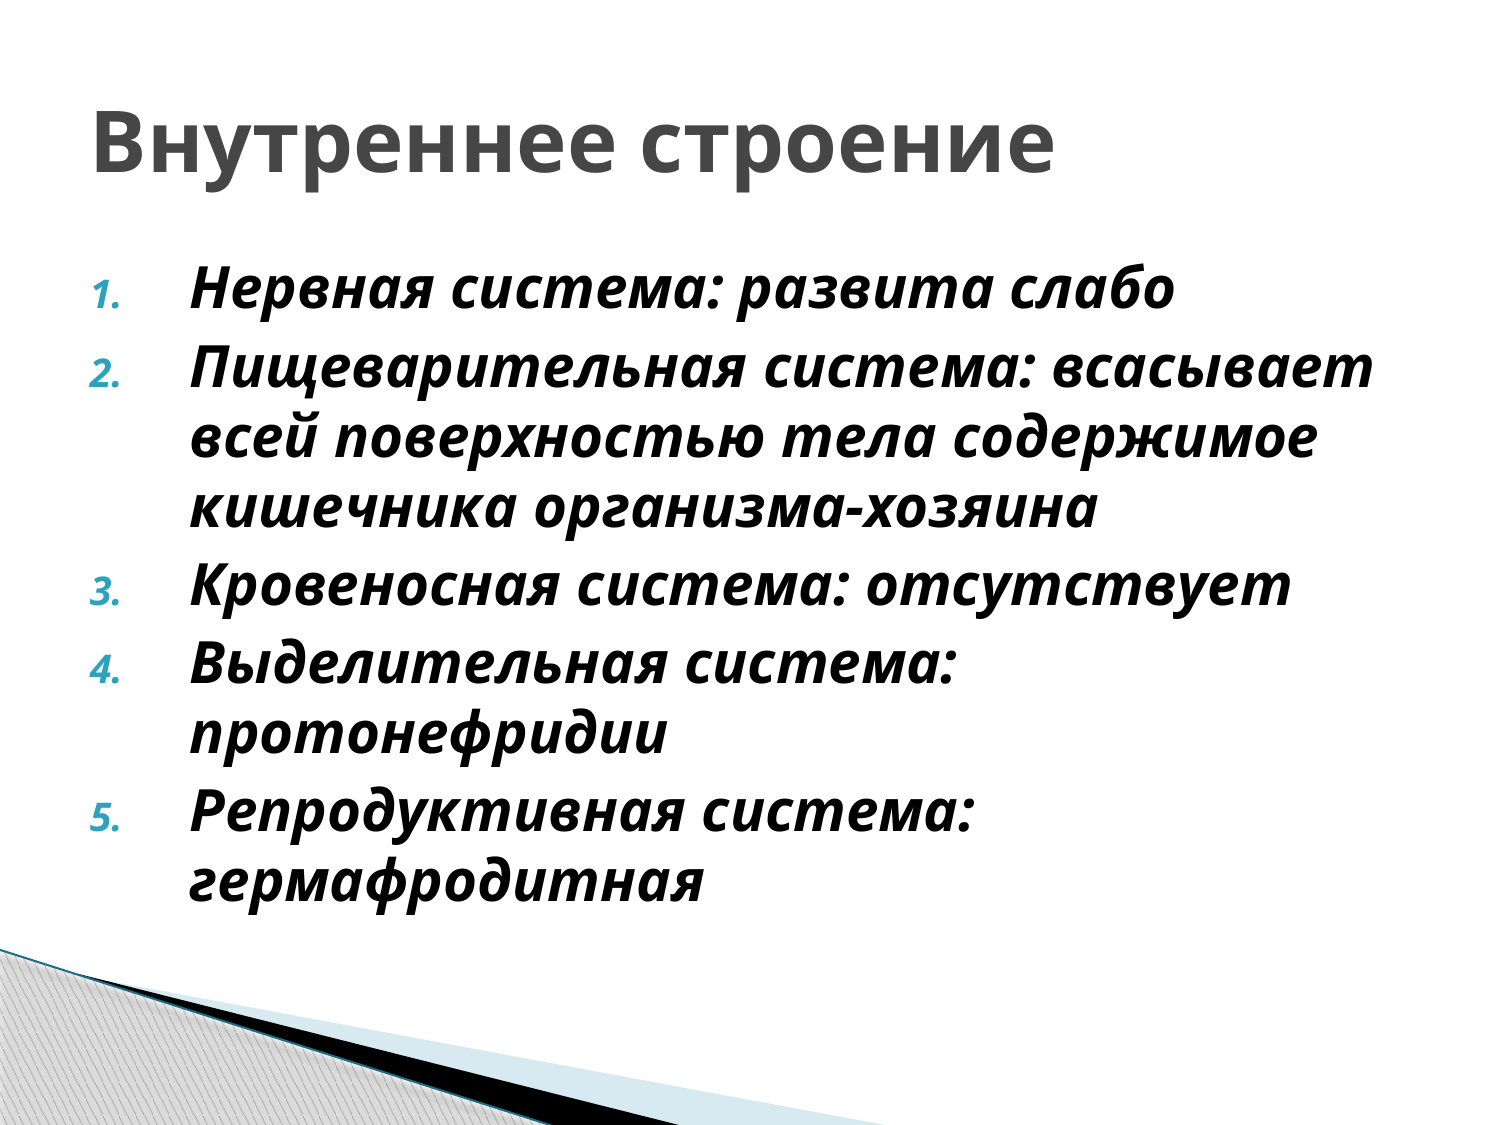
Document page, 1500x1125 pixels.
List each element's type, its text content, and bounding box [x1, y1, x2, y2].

list Нервная система: развита слабо Пищеварительная система: всасывает всей поверхностью тела содержимое кишечника организма-хозяина Кровеносная система: отсутствует Выделительная система: протонефридии Репродуктивная система: гермафродитная [75, 243, 1425, 986]
title Внутреннее строение [75, 45, 1425, 233]
